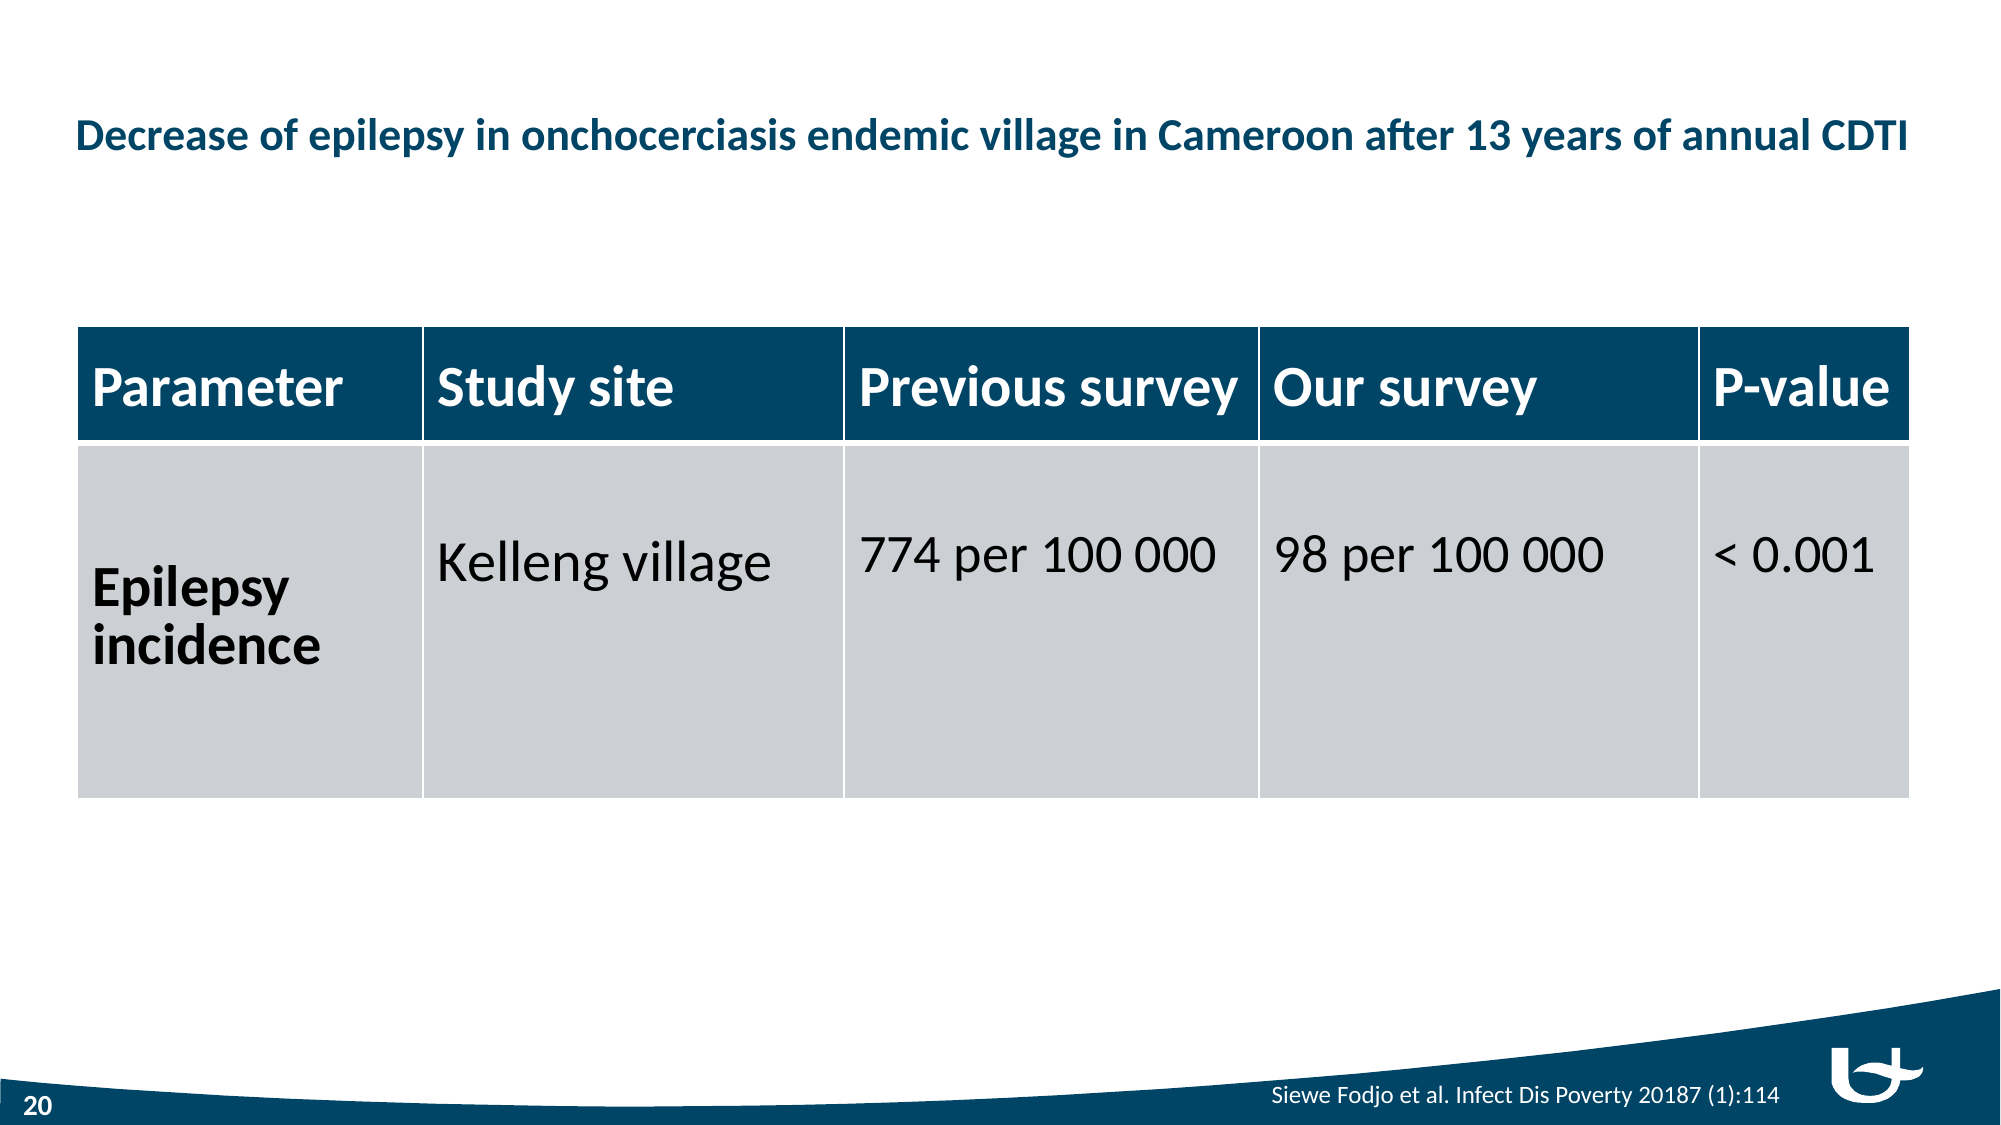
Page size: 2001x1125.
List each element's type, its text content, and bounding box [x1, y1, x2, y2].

table_cell Kelleng village [424, 446, 843, 798]
table_header Our survey [1260, 327, 1698, 440]
table_header Previous survey [845, 327, 1258, 440]
table_header Study site [424, 327, 843, 440]
table_cell 98 per 100 000 [1260, 446, 1698, 798]
table_cell 774 per 100 000 [845, 446, 1258, 798]
slide_number 20 [0, 1083, 76, 1125]
table_cell < 0.001 [1700, 446, 1909, 798]
footer Siewe Fodjo et al. Infect Dis Poverty 20187 (1):114 [1141, 1076, 1804, 1111]
table_header P-value [1700, 327, 1909, 440]
table_header Parameter [78, 327, 422, 440]
title Decrease of epilepsy in onchocerciasis endemic village in Cameroon after 13 years of annual CDTI [75, 37, 1981, 173]
table_cell Epilepsy incidence [78, 446, 422, 798]
